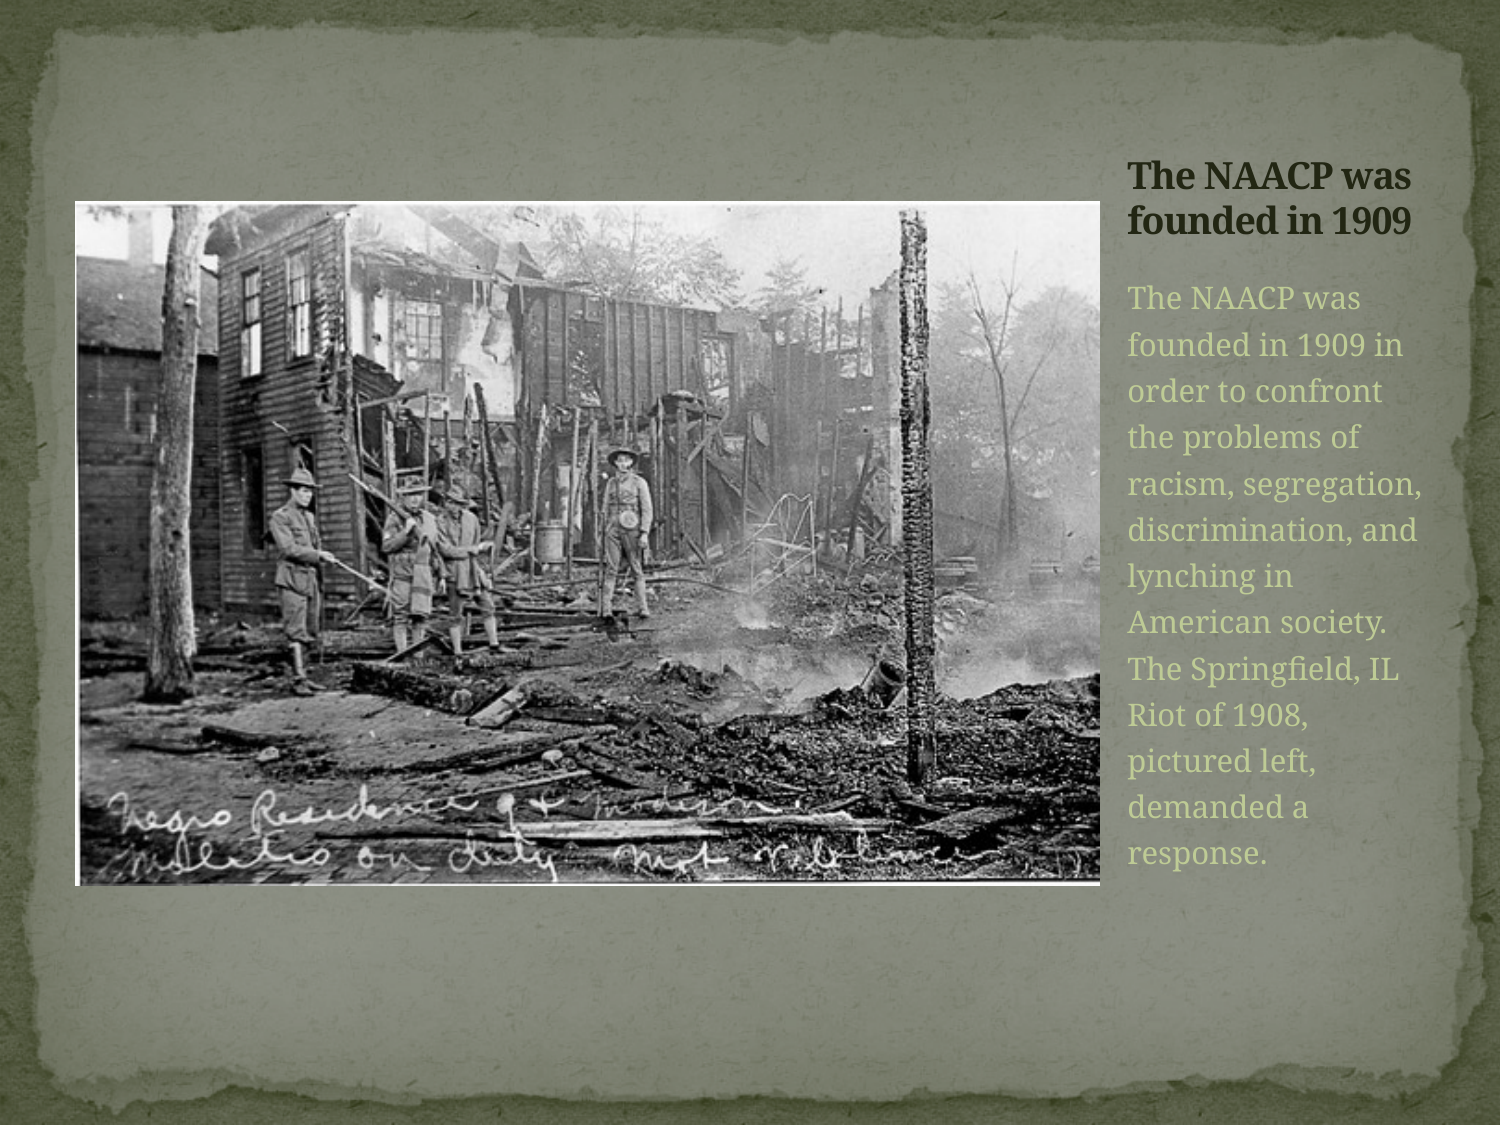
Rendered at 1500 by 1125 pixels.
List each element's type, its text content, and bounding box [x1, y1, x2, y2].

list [76, 203, 1100, 884]
list The NAACP was founded in 1909 in order to confront the problems of racism, segregation, discrimination, and lynching in American society. The Springfield, IL Riot of 1908, pictured left, demanded a response. [1112, 262, 1438, 925]
title The NAACP was founded in 1909 [1112, 74, 1438, 250]
